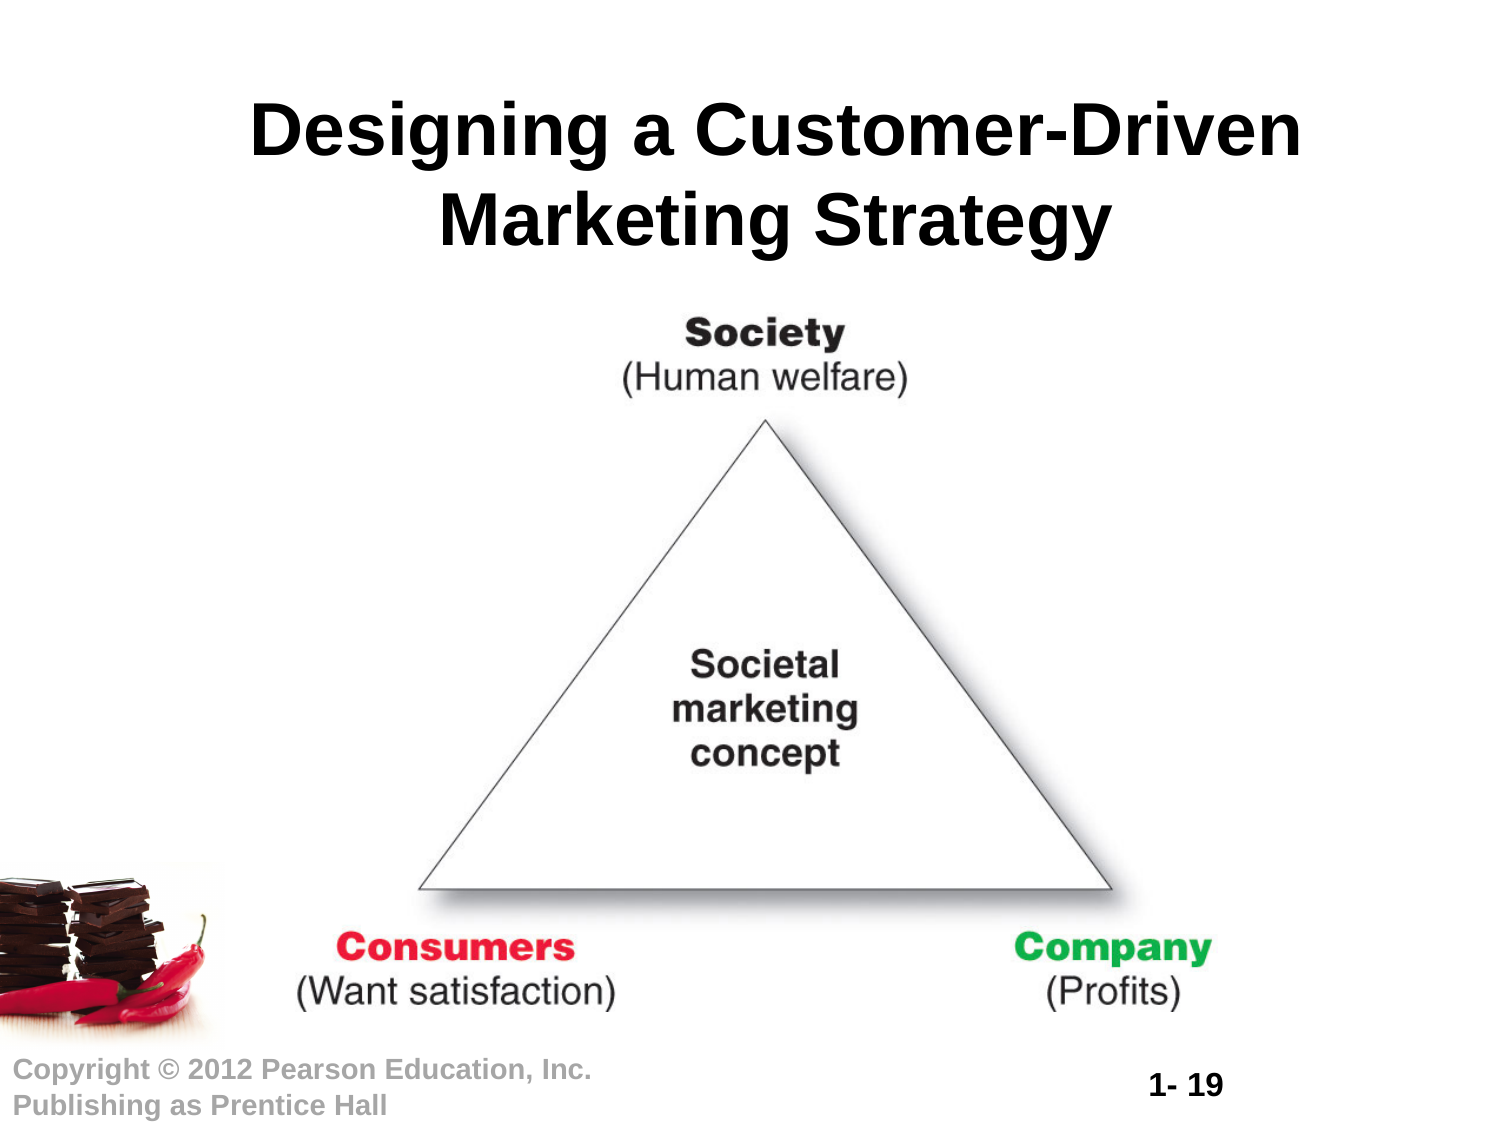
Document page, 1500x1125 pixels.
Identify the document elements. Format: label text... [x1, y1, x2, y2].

picture [295, 312, 1226, 1012]
picture [0, 862, 225, 1050]
title Designing a Customer-Driven Marketing Strategy [137, 49, 1417, 291]
